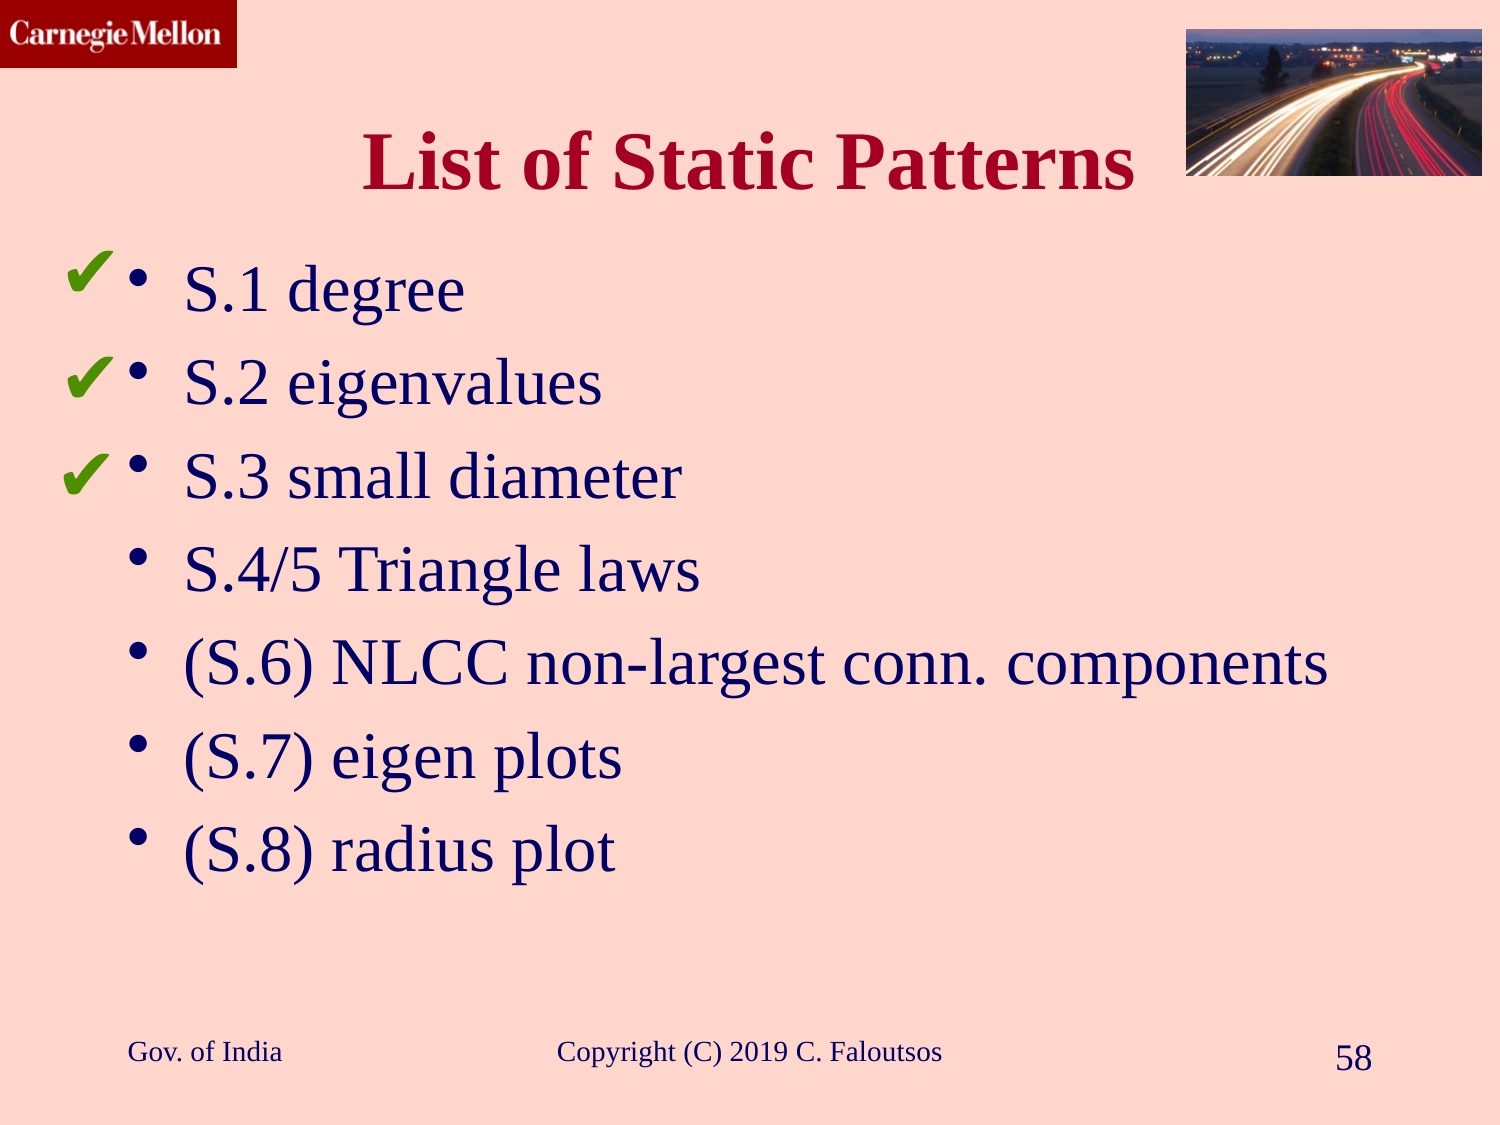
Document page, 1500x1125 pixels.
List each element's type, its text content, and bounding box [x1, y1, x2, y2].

text_box ✔️ [45, 215, 138, 321]
picture [1186, 29, 1483, 176]
slide_number Gov. of India [112, 1024, 426, 1101]
text_box ✔️ [45, 321, 138, 427]
text_box ✔️ [40, 419, 134, 524]
title List of Static Patterns [112, 99, 1388, 213]
picture [0, 0, 237, 68]
list S.1 degree S.2 eigenvalues S.3 small diameter S.4/5 Triangle laws (S.6) NLCC non-largest conn. components (S.7) eigen plots (S.8) radius plot [112, 237, 1388, 1001]
slide_number 58 [1074, 1024, 1388, 1101]
footer Copyright (C) 2019 C. Faloutsos [512, 1024, 988, 1101]
